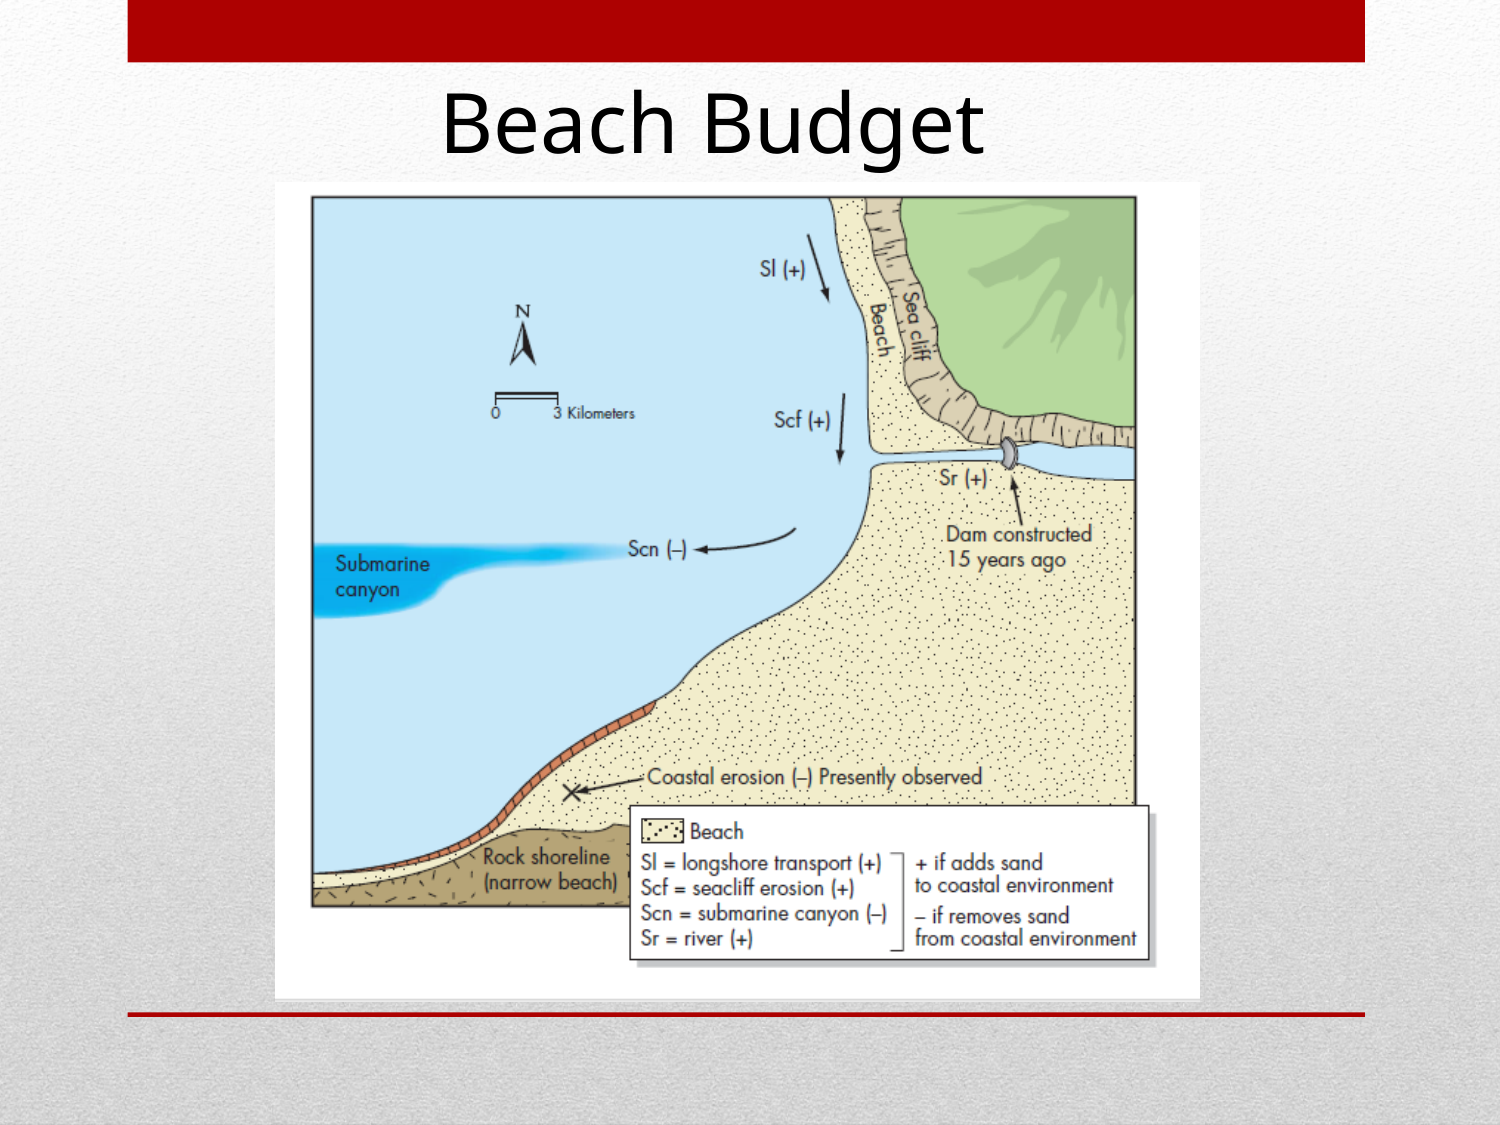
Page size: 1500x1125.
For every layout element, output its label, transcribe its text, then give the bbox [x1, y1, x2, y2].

text_box Beach Budget [399, 62, 1025, 178]
picture [274, 181, 1201, 1003]
